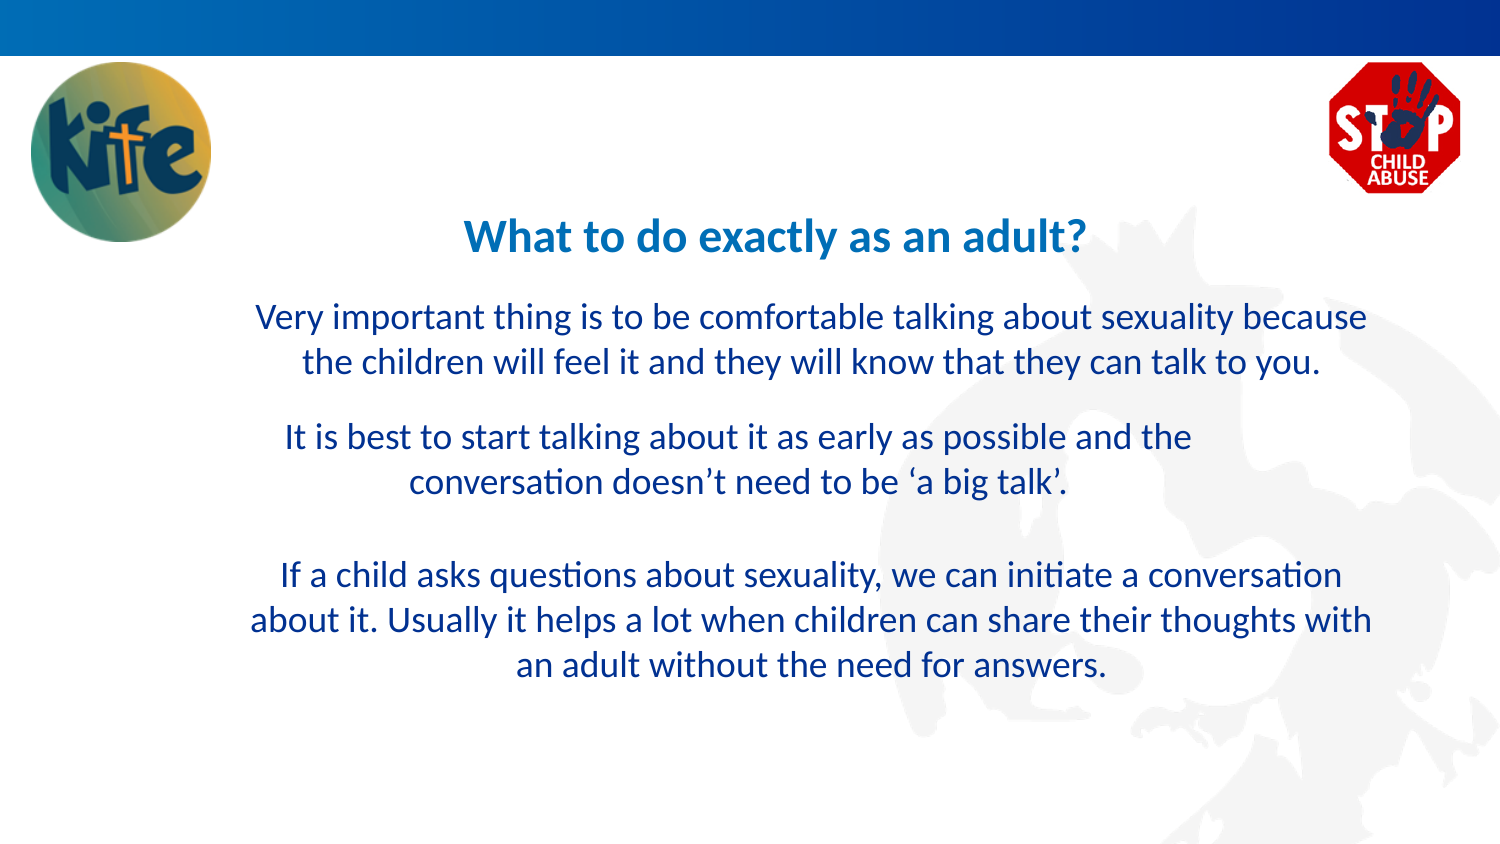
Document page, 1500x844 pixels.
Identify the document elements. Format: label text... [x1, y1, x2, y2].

text_box What to do exactly as an adult? [216, 197, 1336, 270]
picture [31, 62, 212, 242]
picture [820, 62, 1500, 844]
text_box Very important thing is to be comfortable talking about sexuality because the children will feel it and they will know that they can talk to you. [223, 284, 1401, 390]
text_box It is best to start talking about it as early as possible and the conversation doesn’t need to be ‘a big talk’. [251, 404, 1227, 510]
text_box If a child asks questions about sexuality, we can initiate a conversation about it. Usually it helps a lot when children can share their thoughts with an adult without the need for answers. [223, 542, 1401, 693]
